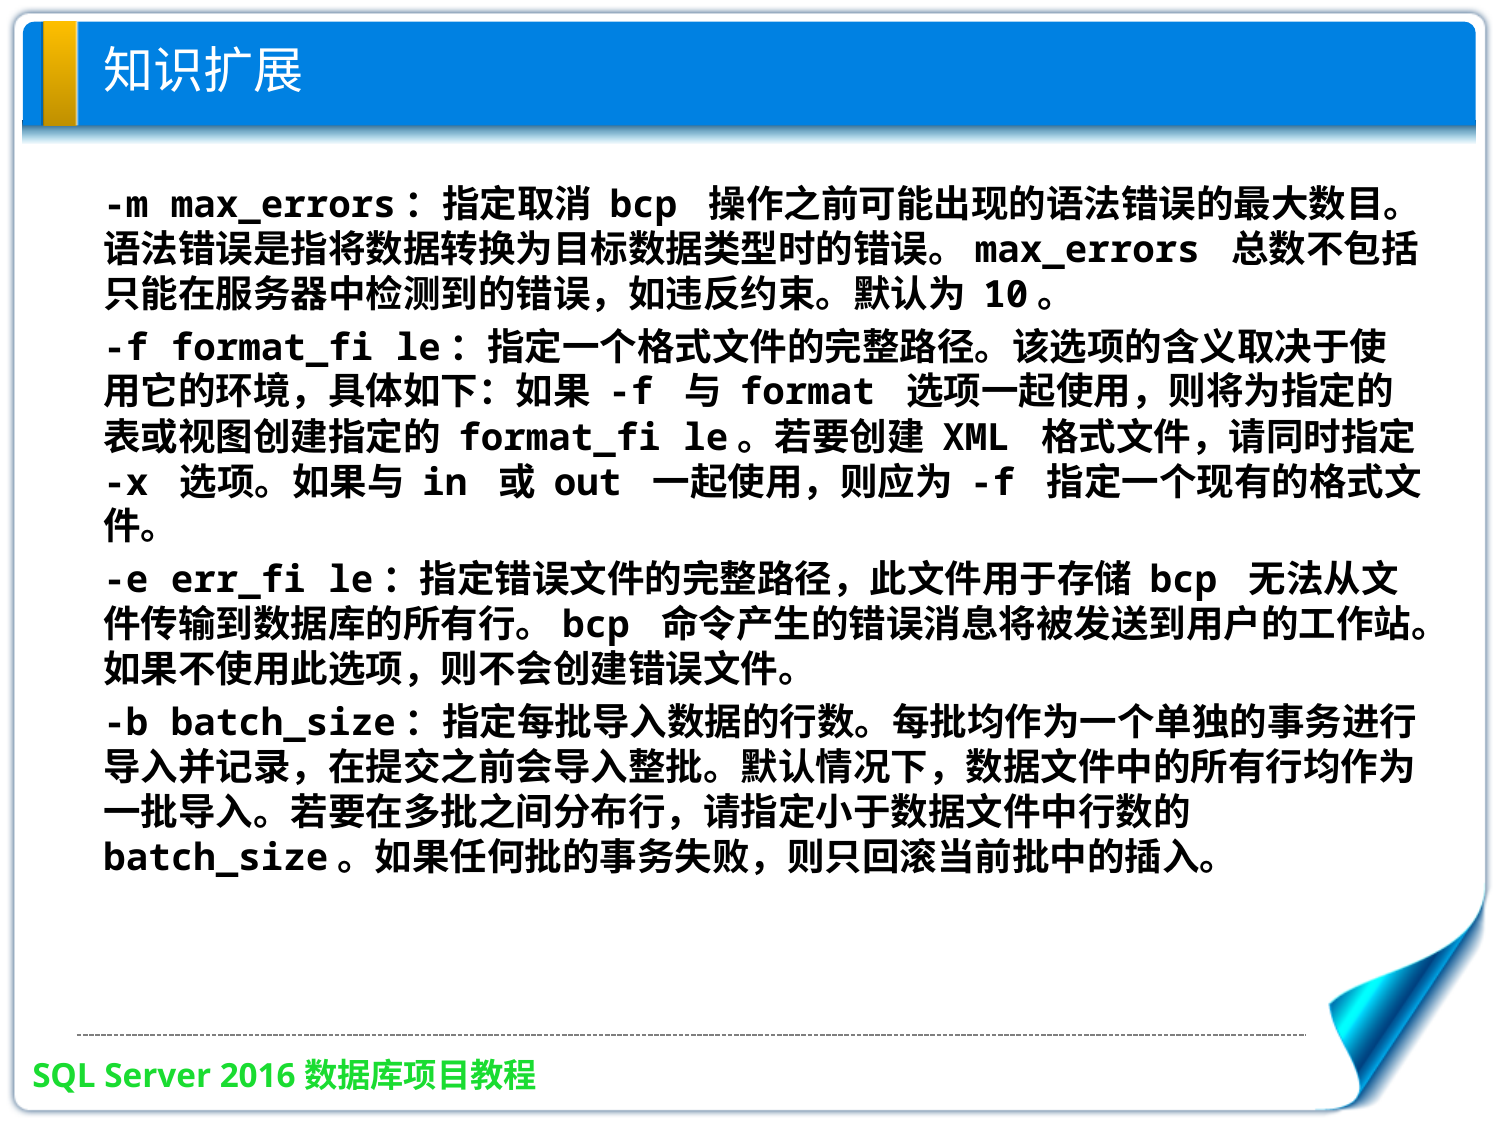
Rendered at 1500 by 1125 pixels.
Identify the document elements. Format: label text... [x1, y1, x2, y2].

list -m max_errors：指定取消 bcp 操作之前可能出现的语法错误的最大数目。语法错误是指将数据转换为目标数据类型时的错误。max_errors 总数不包括只能在服务器中检测到的错误，如违反约束。默认为 10。 -f format_fi le：指定一个格式文件的完整路径。该选项的含义取决于使用它的环境，具体如下：如果 -f 与 format 选项一起使用，则将为指定的表或视图创建指定的 format_fi le。若要创建 XML 格式文件，请同时指定 -x 选项。如果与 in 或 out 一起使用，则应为 -f 指定一个现有的格式文件。 -e err_fi le：指定错误文件的完整路径，此文件用于存储 bcp 无法从文件传输到数据库的所有行。bcp 命令产生的错误消息将被发送到用户的工作站。如果不使用此选项，则不会创建错误文件。 -b batch_size：指定每批导入数据的行数。每批均作为一个单独的事务进行导入并记录，在提交之前会导入整批。默认情况下，数据文件中的所有行均作为一批导入。若要在多批之间分布行，请指定小于数据文件中行数的 batch_size。如果任何批的事务失败，则只回滚当前批中的插入。 [88, 172, 1439, 911]
title 知识扩展 [88, 30, 1301, 124]
picture [0, 0, 1500, 1125]
